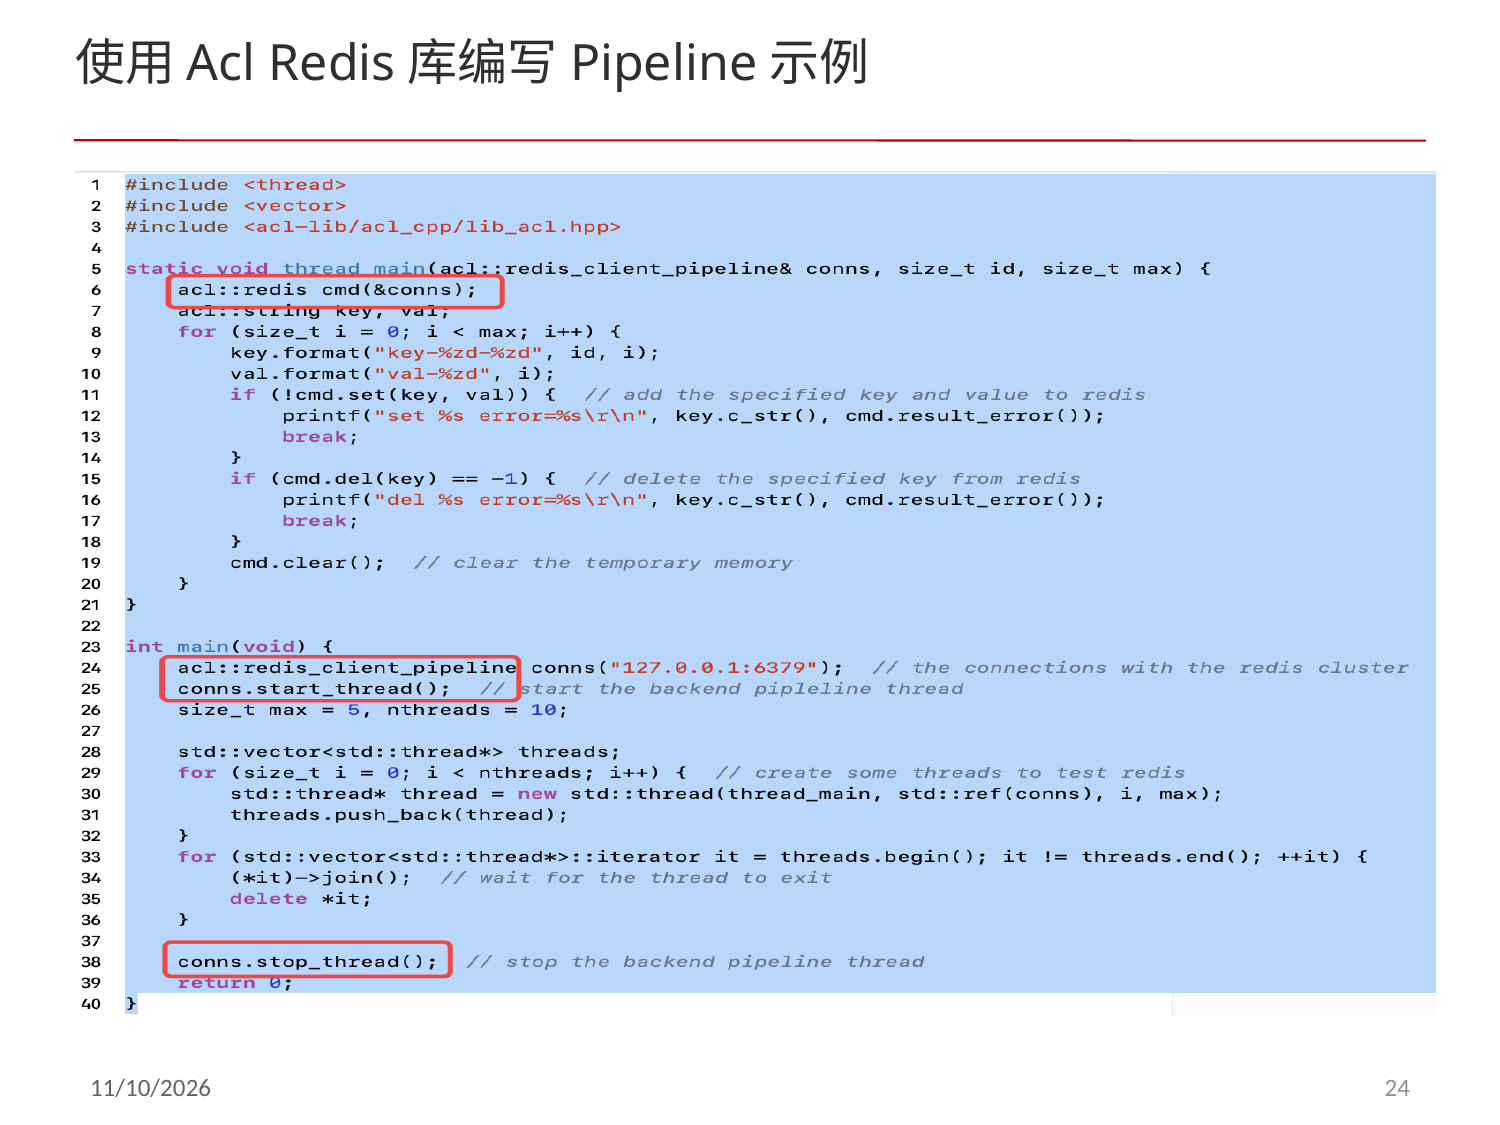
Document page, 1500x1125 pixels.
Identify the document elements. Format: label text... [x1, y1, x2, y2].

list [74, 171, 1436, 1016]
title 使用Acl Redis库编写Pipeline示例 [75, 30, 1235, 136]
